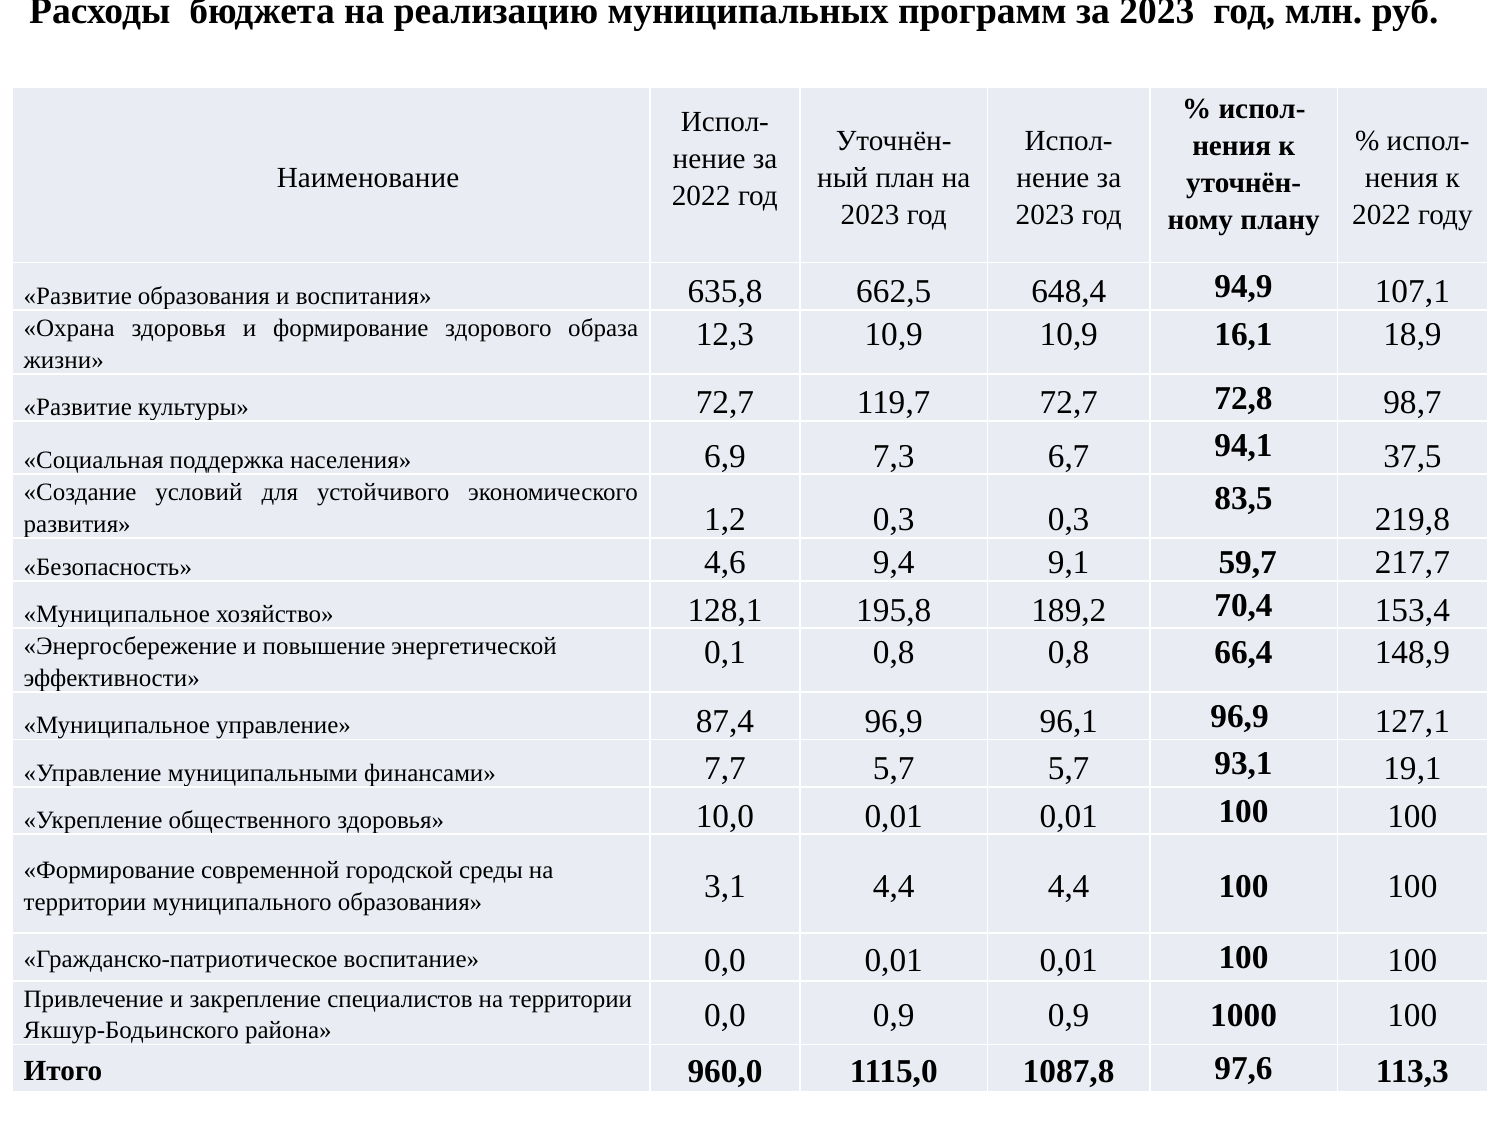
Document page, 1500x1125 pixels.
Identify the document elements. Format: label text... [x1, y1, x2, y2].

table_cell 0,9 [801, 982, 987, 1044]
table_cell «Управление муниципальными финансами» [13, 740, 649, 786]
table_cell 37,5 [1338, 422, 1487, 473]
table_cell 100 [1151, 788, 1337, 833]
table_cell 72,7 [651, 375, 799, 420]
table_header Наименование [13, 88, 649, 262]
table_cell 662,5 [801, 263, 987, 309]
table_cell 219,8 [1338, 475, 1487, 537]
table_cell 7,7 [651, 740, 799, 786]
table_cell Итого [13, 1045, 649, 1091]
table_cell 96,9 [1151, 693, 1337, 739]
table_cell 100 [1338, 835, 1487, 932]
table_cell 5,7 [988, 740, 1149, 786]
table_cell 0,3 [988, 475, 1149, 537]
table_cell 6,9 [651, 422, 799, 473]
table_cell 0,9 [988, 982, 1149, 1044]
table_cell 113,3 [1338, 1045, 1487, 1091]
table_cell 66,4 [1151, 629, 1337, 691]
table_cell 96,1 [988, 693, 1149, 739]
table_cell 10,9 [988, 311, 1149, 373]
table_cell 1087,8 [988, 1045, 1149, 1091]
table_cell 97,6 [1151, 1045, 1337, 1091]
table_cell 16,1 [1151, 311, 1337, 373]
table_cell 3,1 [651, 835, 799, 932]
table_cell «Развитие культуры» [13, 375, 649, 420]
table_cell 72,8 [1151, 375, 1337, 420]
table_cell 12,3 [651, 311, 799, 373]
table_header Уточнён-ный план на 2023 год [801, 88, 987, 262]
table_cell 1115,0 [801, 1045, 987, 1091]
table_cell 148,9 [1338, 629, 1487, 691]
table_cell 7,3 [801, 422, 987, 473]
table_cell 59,7 [1151, 539, 1337, 580]
title Расходы бюджета на реализацию муниципальных программ за 2023 год, млн. руб. [12, 12, 1494, 52]
table_cell «Развитие образования и воспитания» [13, 263, 649, 309]
table_cell 648,4 [988, 263, 1149, 309]
table_cell 96,9 [801, 693, 987, 739]
table_cell 100 [1338, 982, 1487, 1044]
table_cell 93,1 [1151, 740, 1337, 786]
table_cell «Охрана здоровья и формирование здорового образа жизни» [13, 311, 649, 373]
table_cell 0,3 [801, 475, 987, 537]
table_cell «Безопасность» [13, 539, 649, 580]
table_cell 217,7 [1338, 539, 1487, 580]
table_cell 0,01 [988, 934, 1149, 980]
table_cell 100 [1151, 835, 1337, 932]
table_cell 128,1 [651, 582, 799, 627]
table_cell «Социальная поддержка населения» [13, 422, 649, 473]
table_cell «Укрепление общественного здоровья» [13, 788, 649, 833]
table_cell 87,4 [651, 693, 799, 739]
table_cell 10,9 [801, 311, 987, 373]
table_cell 153,4 [1338, 582, 1487, 627]
table_cell 0,0 [651, 934, 799, 980]
table_cell «Муниципальное хозяйство» [13, 582, 649, 627]
table_cell 9,4 [801, 539, 987, 580]
table_cell 4,6 [651, 539, 799, 580]
table_header % испол-нения к 2022 году [1338, 88, 1487, 262]
table_cell «Гражданско-патриотическое воспитание» [13, 934, 649, 980]
table_cell 9,1 [988, 539, 1149, 580]
table_cell «Муниципальное управление» [13, 693, 649, 739]
table_cell 119,7 [801, 375, 987, 420]
table_cell 960,0 [651, 1045, 799, 1091]
table_cell 107,1 [1338, 263, 1487, 309]
table_cell 4,4 [988, 835, 1149, 932]
table_header Испол-нение за 2022 год [651, 88, 799, 262]
table_cell 98,7 [1338, 375, 1487, 420]
table_cell «Формирование современной городской среды на территории муниципального образования» [13, 835, 649, 932]
table_cell 127,1 [1338, 693, 1487, 739]
table_cell 0,1 [651, 629, 799, 691]
table_cell 0,01 [988, 788, 1149, 833]
table_cell 6,7 [988, 422, 1149, 473]
table_cell 1,2 [651, 475, 799, 537]
table_cell 94,1 [1151, 422, 1337, 473]
table_cell Привлечение и закрепление специалистов на территории Якшур-Бодьинского района» [13, 982, 649, 1044]
table_cell 94,9 [1151, 263, 1337, 309]
table_cell 18,9 [1338, 311, 1487, 373]
table_cell 1000 [1151, 982, 1337, 1044]
table_cell 0,0 [651, 982, 799, 1044]
table_cell 0,01 [801, 788, 987, 833]
table_cell 635,8 [651, 263, 799, 309]
table_cell «Создание условий для устойчивого экономического развития» [13, 475, 649, 537]
table_cell 70,4 [1151, 582, 1337, 627]
table_cell 195,8 [801, 582, 987, 627]
table_cell 72,7 [988, 375, 1149, 420]
table_cell 83,5 [1151, 475, 1337, 537]
table_cell 4,4 [801, 835, 987, 932]
table_cell 100 [1151, 934, 1337, 980]
table_cell 0,8 [988, 629, 1149, 691]
table_cell 189,2 [988, 582, 1149, 627]
table_cell «Энергосбережение и повышение энергетической эффективности» [13, 629, 649, 691]
table_cell 0,01 [801, 934, 987, 980]
table_header % испол-нения к уточнён-ному плану [1151, 88, 1337, 262]
table_cell 100 [1338, 788, 1487, 833]
table_cell 10,0 [651, 788, 799, 833]
table_cell 5,7 [801, 740, 987, 786]
table_header Испол-нение за 2023 год [988, 88, 1149, 262]
table_cell 100 [1338, 934, 1487, 980]
table_cell 19,1 [1338, 740, 1487, 786]
table_cell 0,8 [801, 629, 987, 691]
